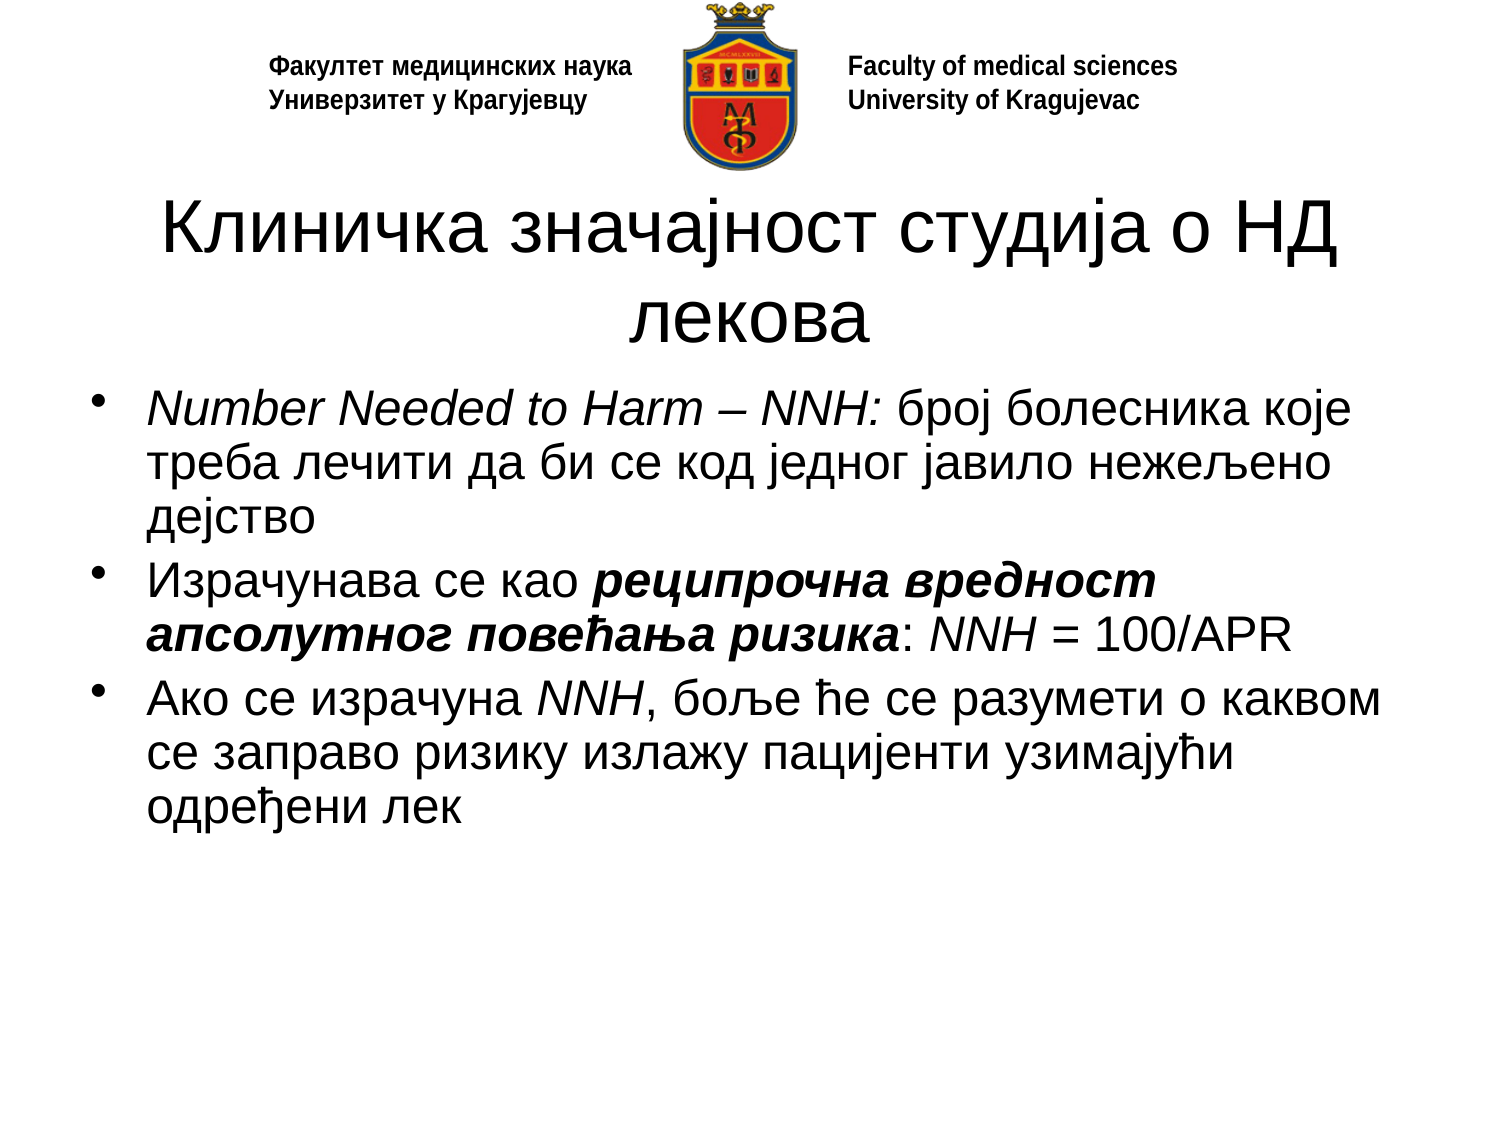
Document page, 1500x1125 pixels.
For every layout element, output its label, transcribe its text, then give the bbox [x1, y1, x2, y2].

list Number Needed to Harm – NNH: број болесника које треба лечити да би се код једног јавило нежељено дејство Израчунава се као реципрочна вредност апсолутног повећања ризика: NNH = 100/APR Ако се израчуна NNH, боље ће се разумети о каквом се заправо ризику излажу пацијенти узимајући одређени лек [74, 374, 1426, 1118]
title Клиничка значајност студија о НД лекова [74, 173, 1426, 362]
